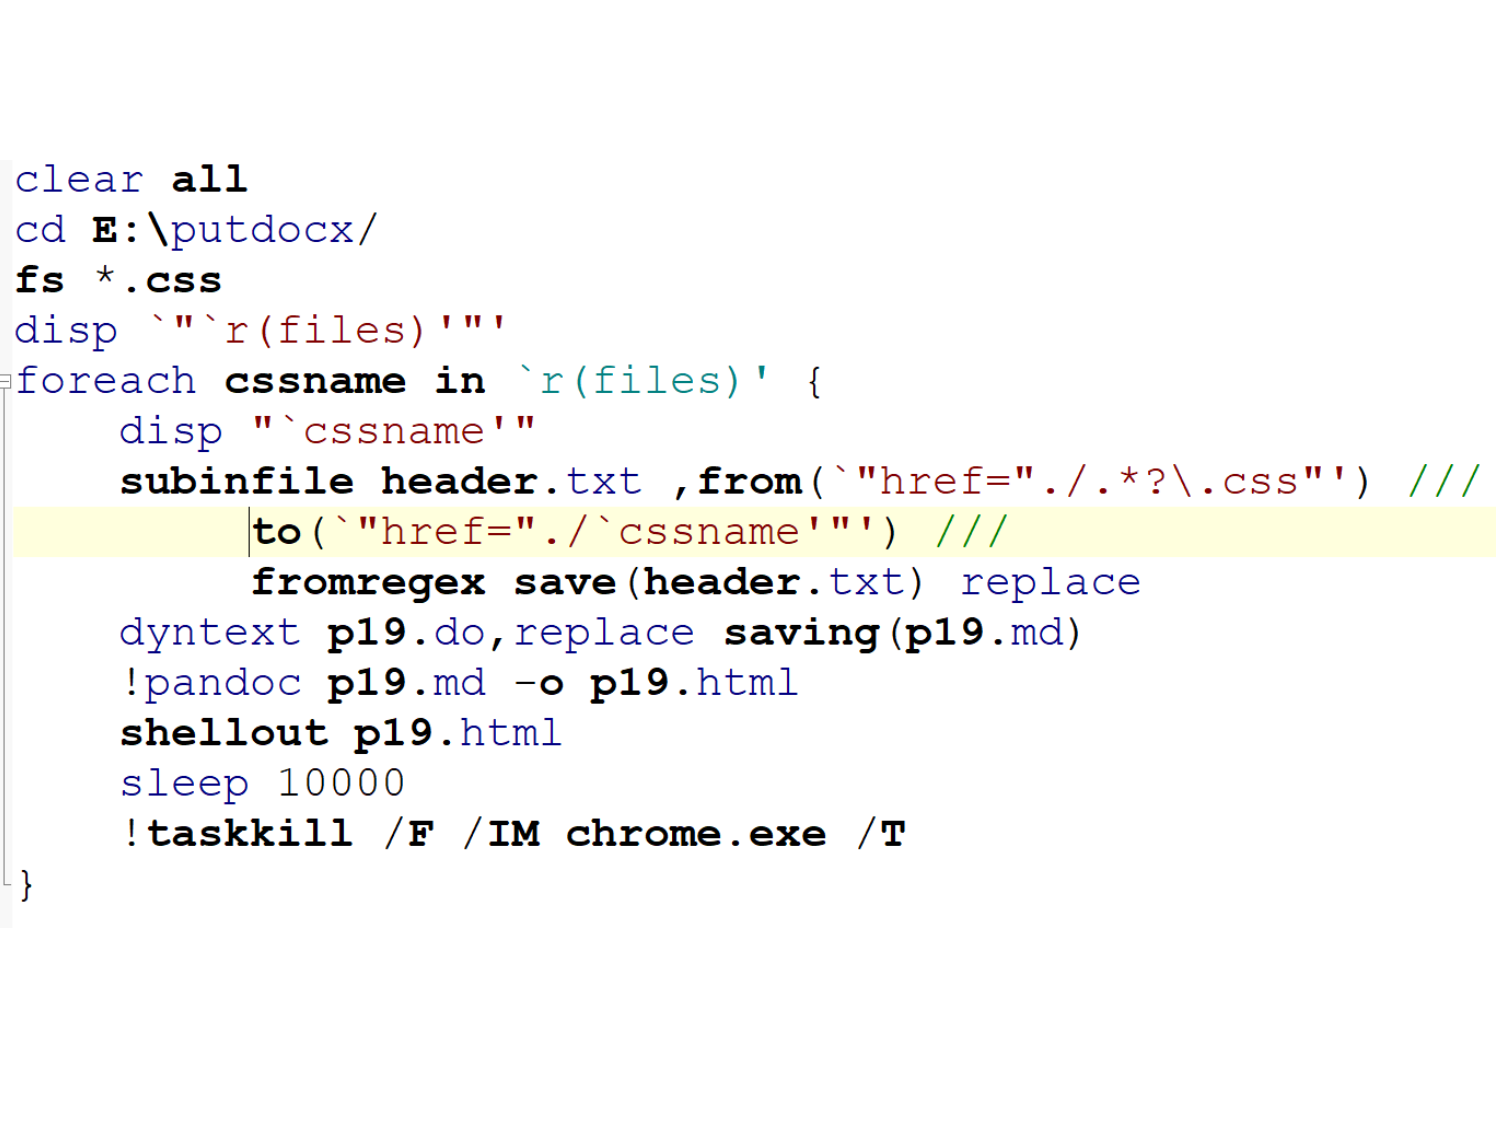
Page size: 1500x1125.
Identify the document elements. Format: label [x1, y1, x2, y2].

picture [0, 160, 1496, 929]
